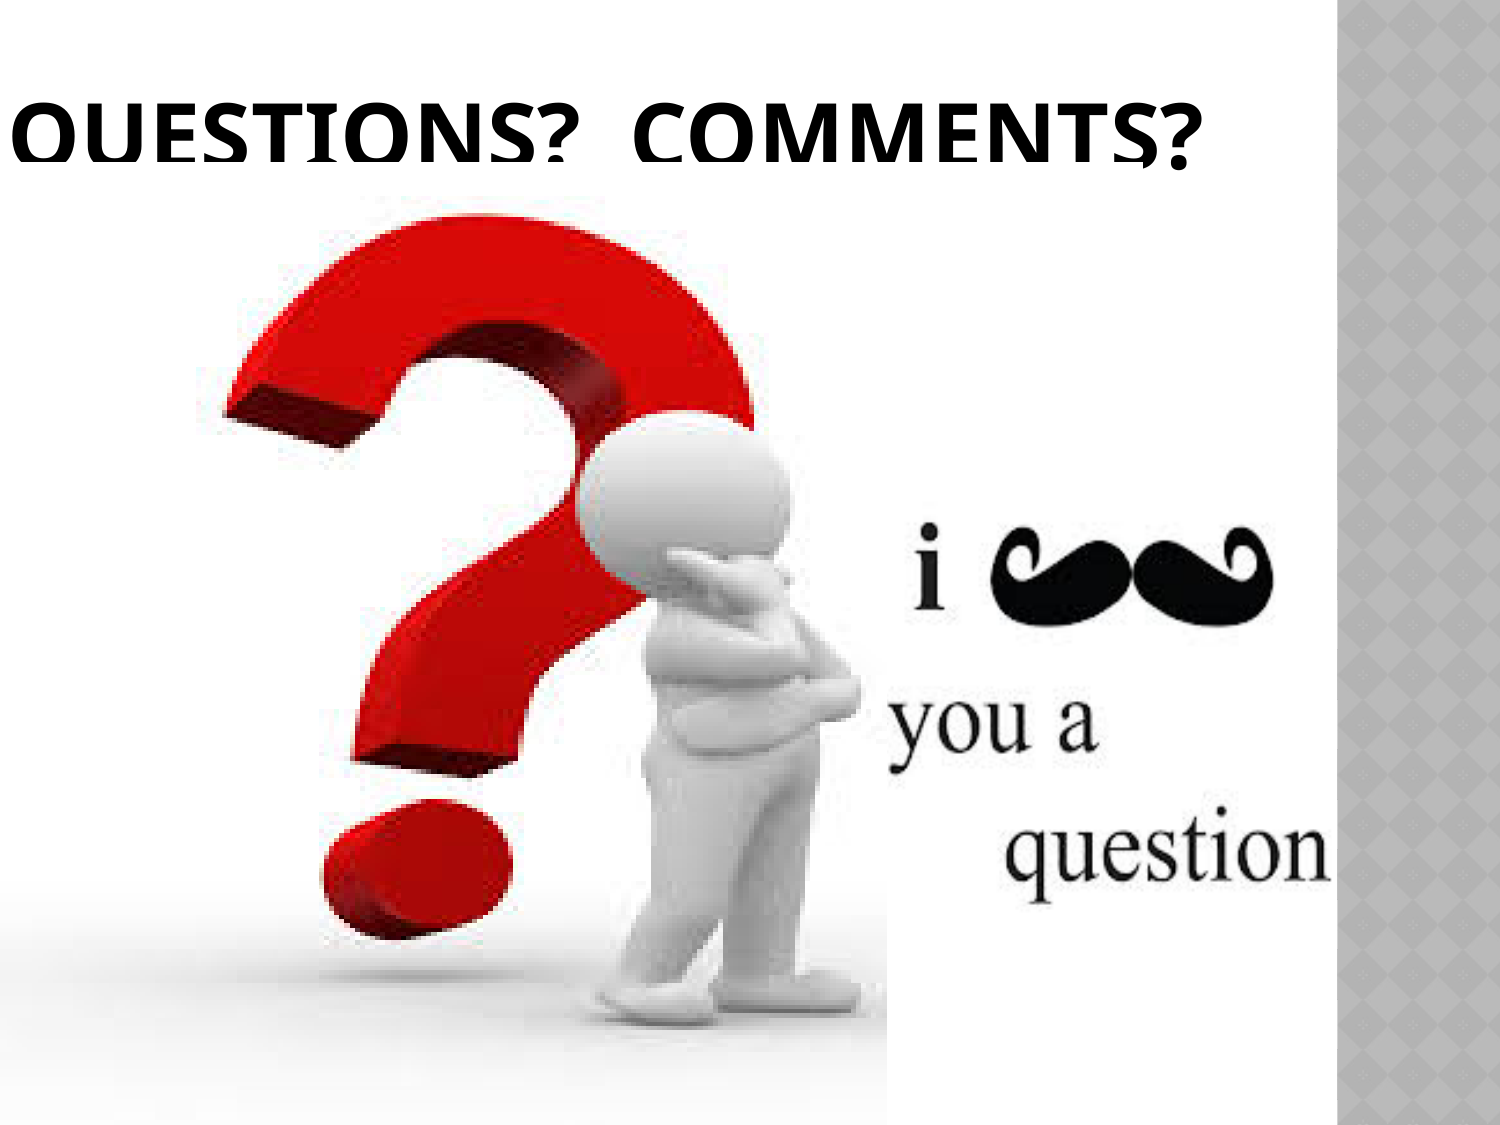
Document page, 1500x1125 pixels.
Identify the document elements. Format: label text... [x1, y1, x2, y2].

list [0, 162, 1143, 1125]
picture [887, 462, 1336, 1125]
title QUESTIONS? COMMENTS? [0, 5, 1325, 188]
